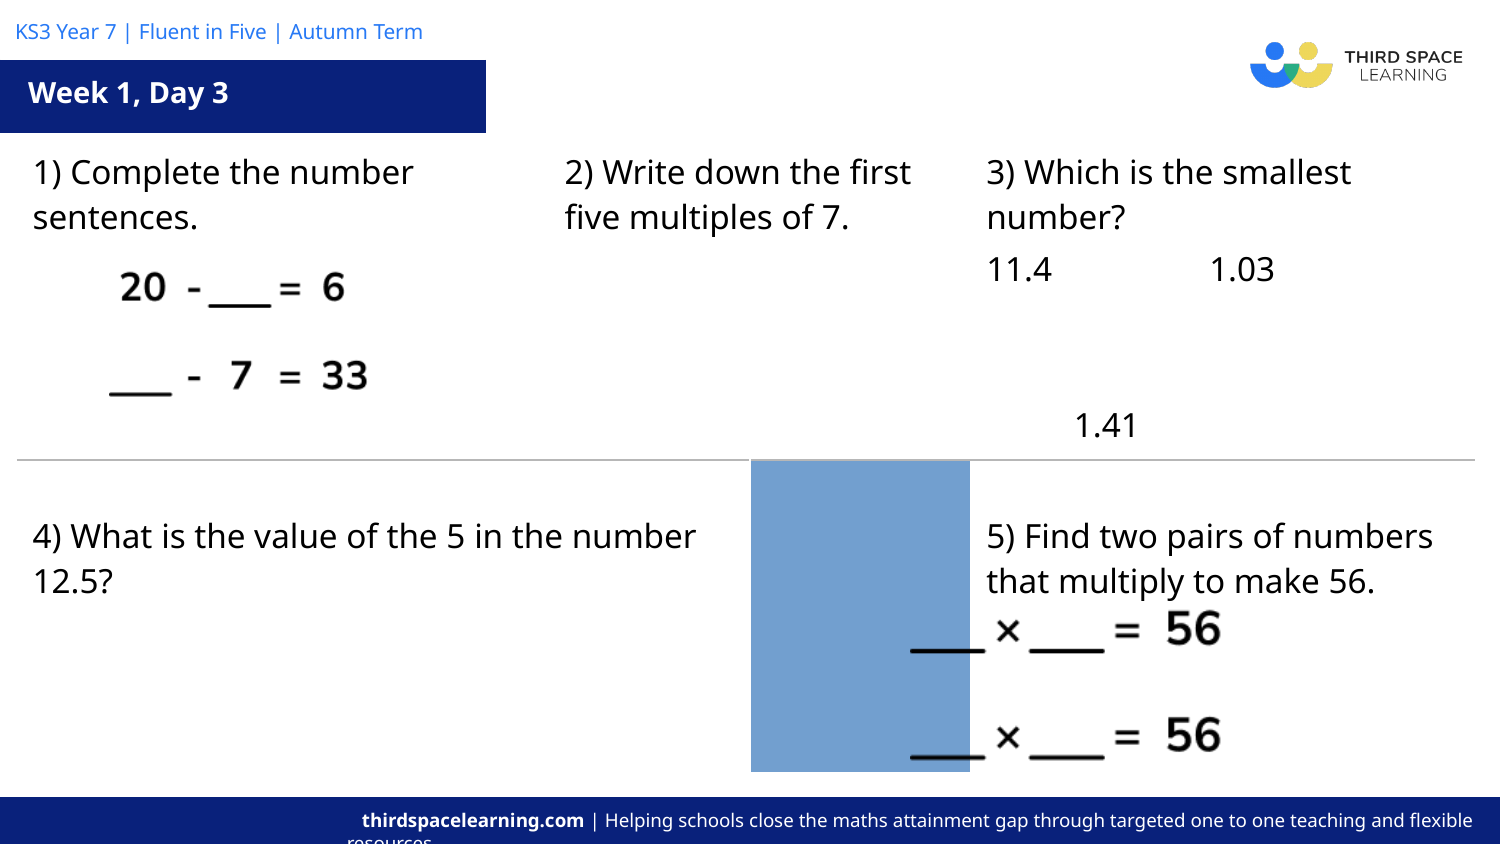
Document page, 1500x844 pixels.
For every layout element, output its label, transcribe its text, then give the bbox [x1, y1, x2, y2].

picture [1250, 33, 1465, 99]
picture [910, 596, 1223, 768]
table_cell 5) Find two pairs of numbers that multiply to make 56. [972, 461, 1474, 771]
picture [109, 260, 369, 403]
table_header 2) Write down the first five multiples of 7. [550, 142, 970, 459]
table_header 1) Complete the number sentences. [19, 142, 549, 459]
text_box Week 1, Day 3 [13, 59, 383, 125]
table_cell 4) What is the value of the 5 in the number 12.5? [19, 461, 749, 771]
table_header 3) Which is the smallest number? 11.4 1.03 1.41 [972, 142, 1474, 459]
